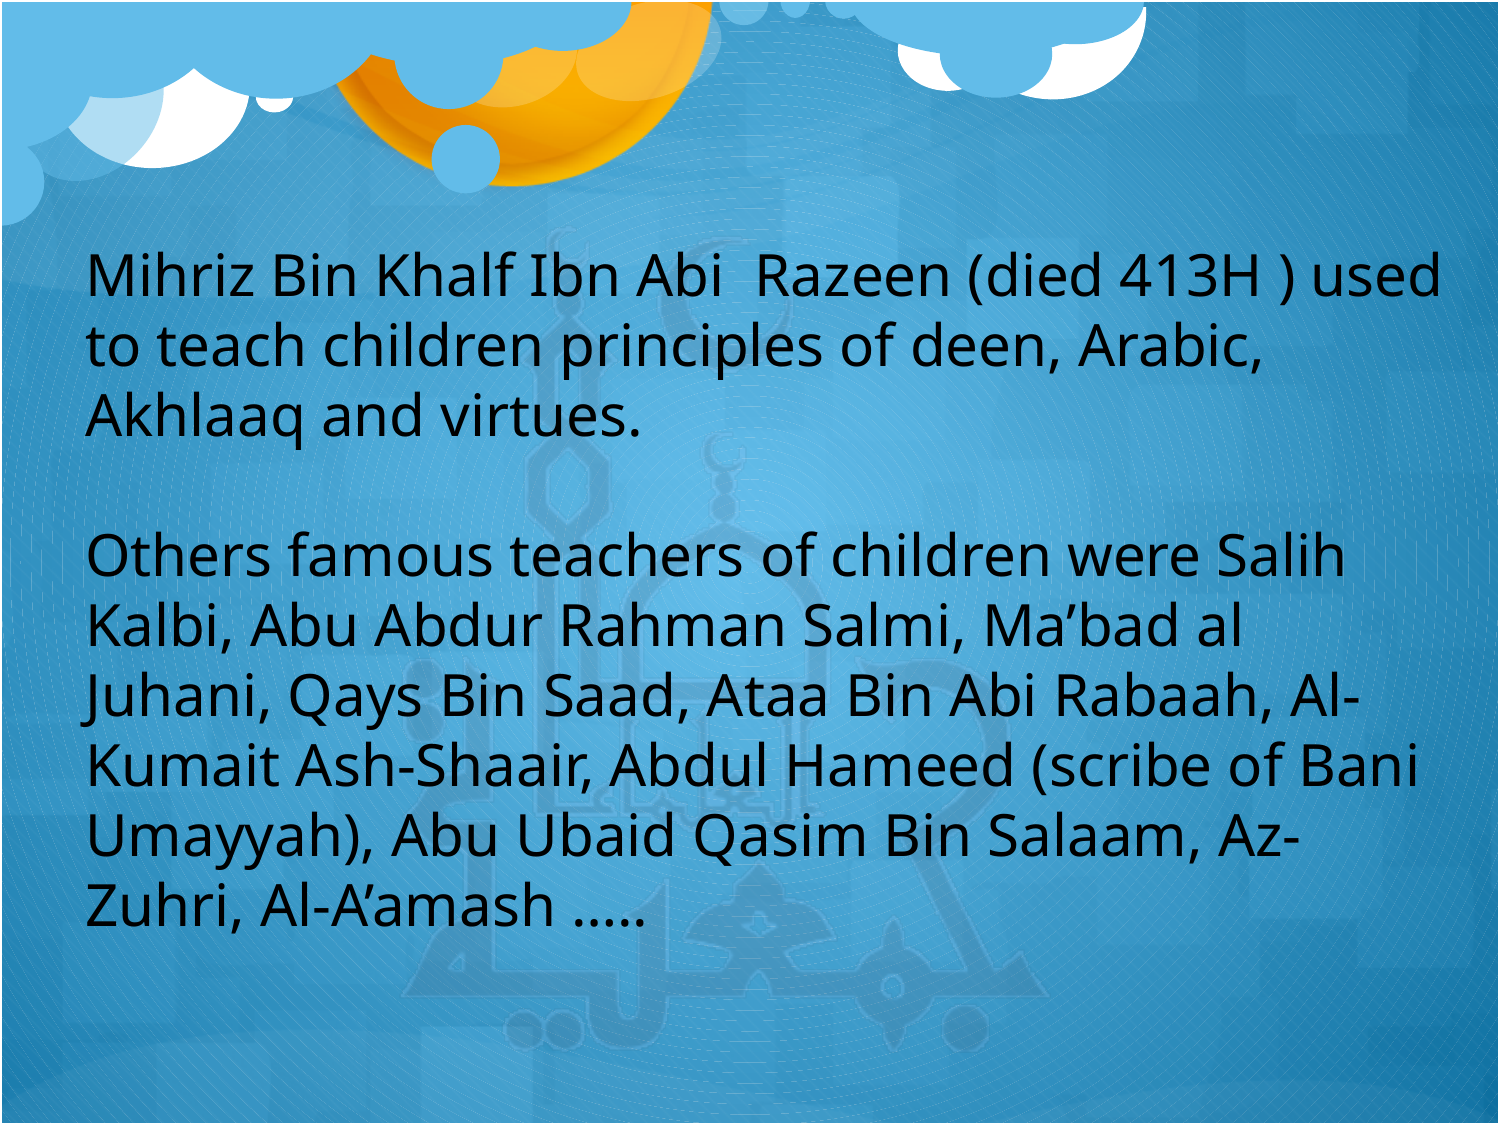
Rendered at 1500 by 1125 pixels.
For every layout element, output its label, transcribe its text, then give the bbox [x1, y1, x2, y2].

text_box Mihriz Bin Khalf Ibn Abi Razeen (died 413H ) used to teach children principles of deen, Arabic, Akhlaaq and virtues. Others famous teachers of children were Salih Kalbi, Abu Abdur Rahman Salmi, Ma’bad al Juhani, Qays Bin Saad, Ataa Bin Abi Rabaah, Al-Kumait Ash-Shaair, Abdul Hameed (scribe of Bani Umayyah), Abu Ubaid Qasim Bin Salaam, Az-Zuhri, Al-A’amash ….. [1082, 230, 1462, 991]
text_box Mihriz Bin Khalf Ibn Abi Razeen (died 413H ) used to teach children principles of deen, Arabic, Akhlaaq and virtues. Others famous teachers of children were Salih Kalbi, Abu Abdur Rahman Salmi, Ma’bad al Juhani, Qays Bin Saad, Ataa Bin Abi Rabaah, Al-Kumait Ash-Shaair, Abdul Hameed (scribe of Bani Umayyah), Abu Ubaid Qasim Bin Salaam, Az-Zuhri, Al-A’amash ….. [70, 230, 349, 991]
picture [2, 2, 1498, 1123]
